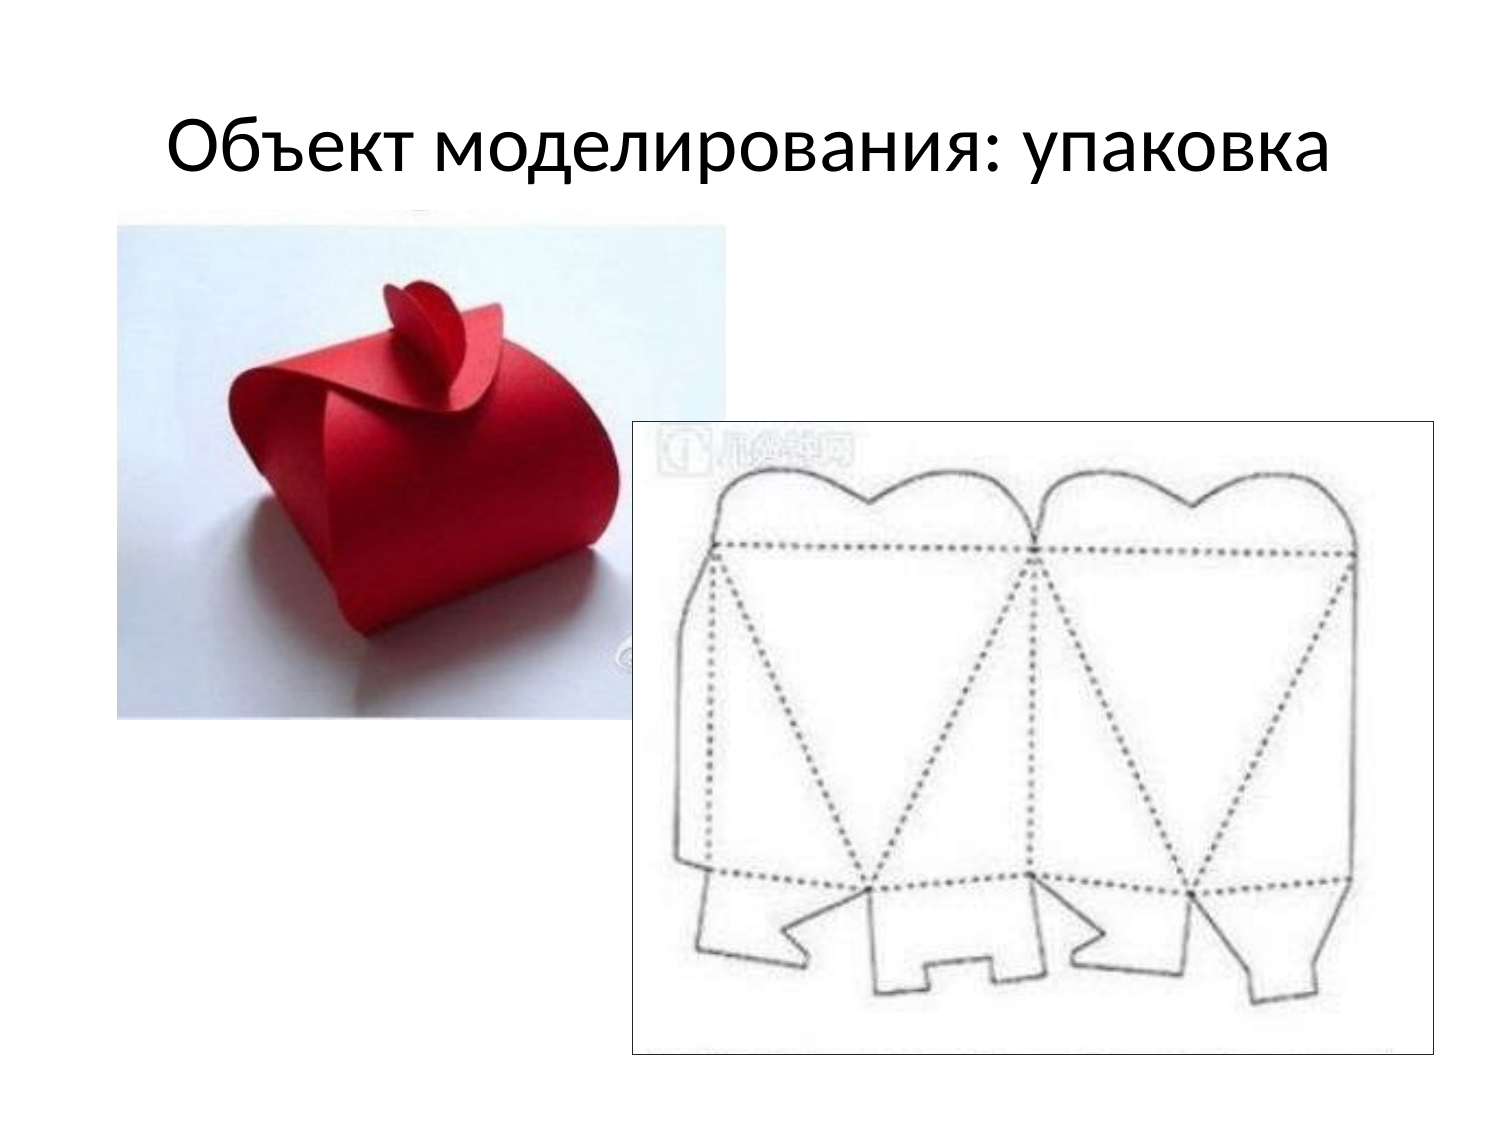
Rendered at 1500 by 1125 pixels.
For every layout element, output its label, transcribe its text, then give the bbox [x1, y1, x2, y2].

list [116, 210, 727, 720]
title Объект моделирования: упаковка [75, 45, 1425, 233]
picture [632, 421, 1434, 1055]
